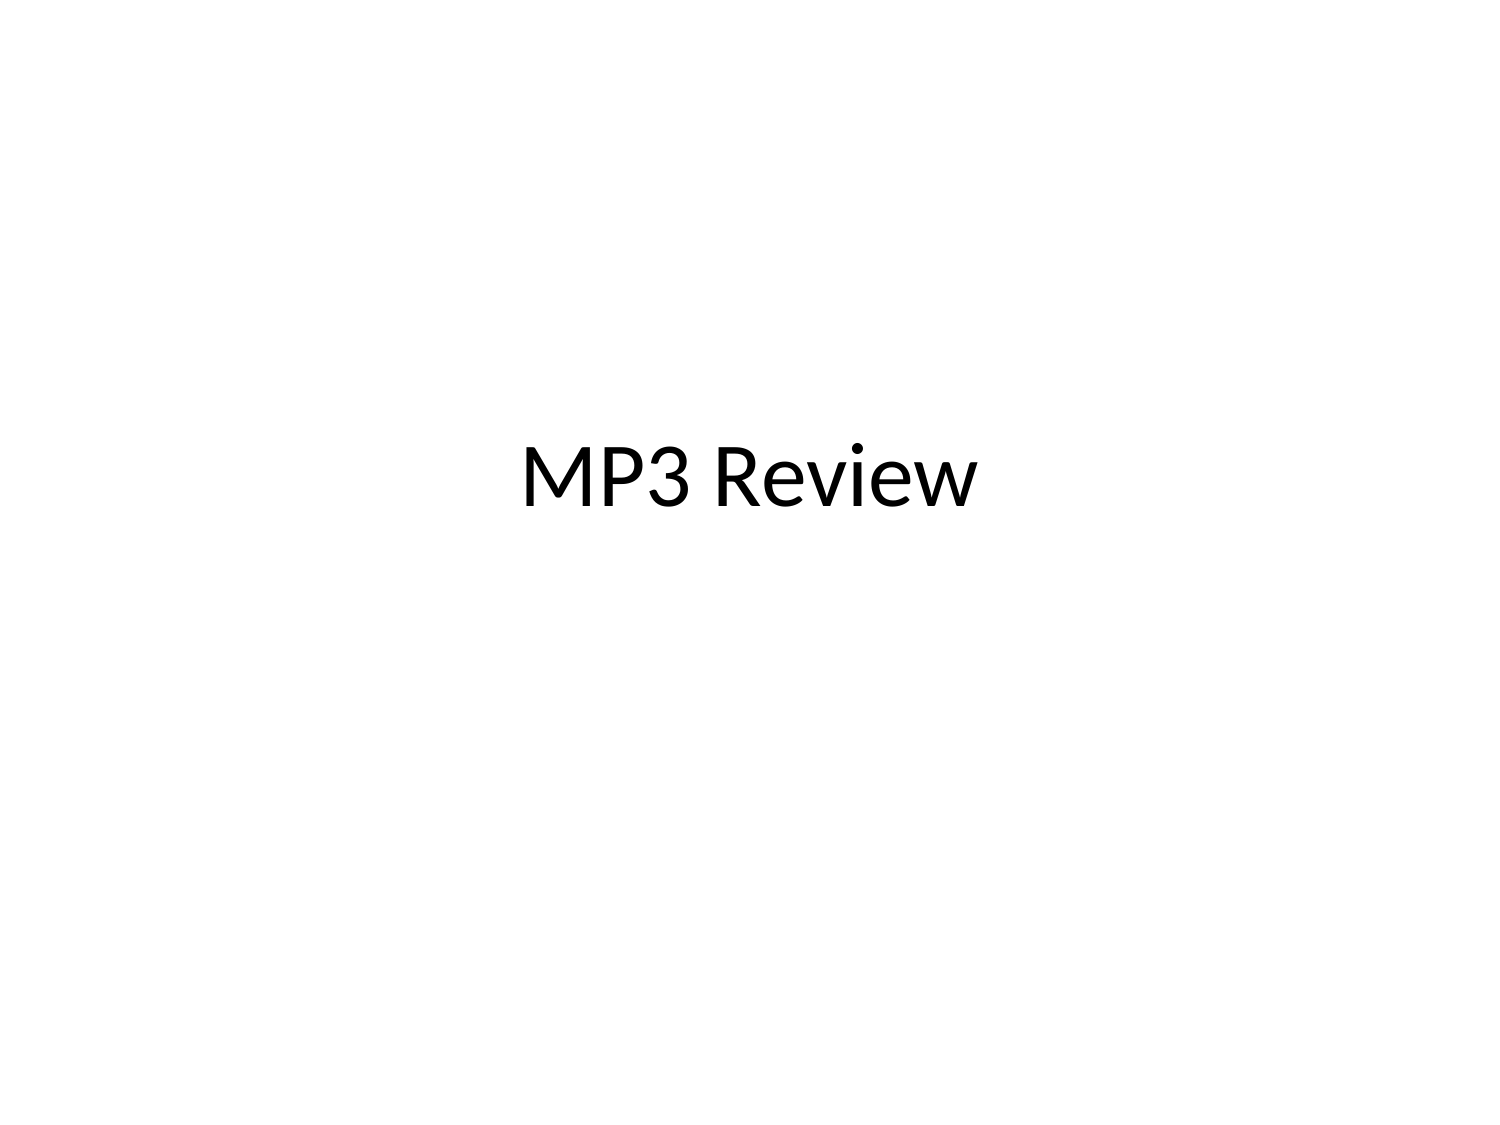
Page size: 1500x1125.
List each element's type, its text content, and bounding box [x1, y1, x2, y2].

title MP3 Review [112, 349, 1388, 591]
